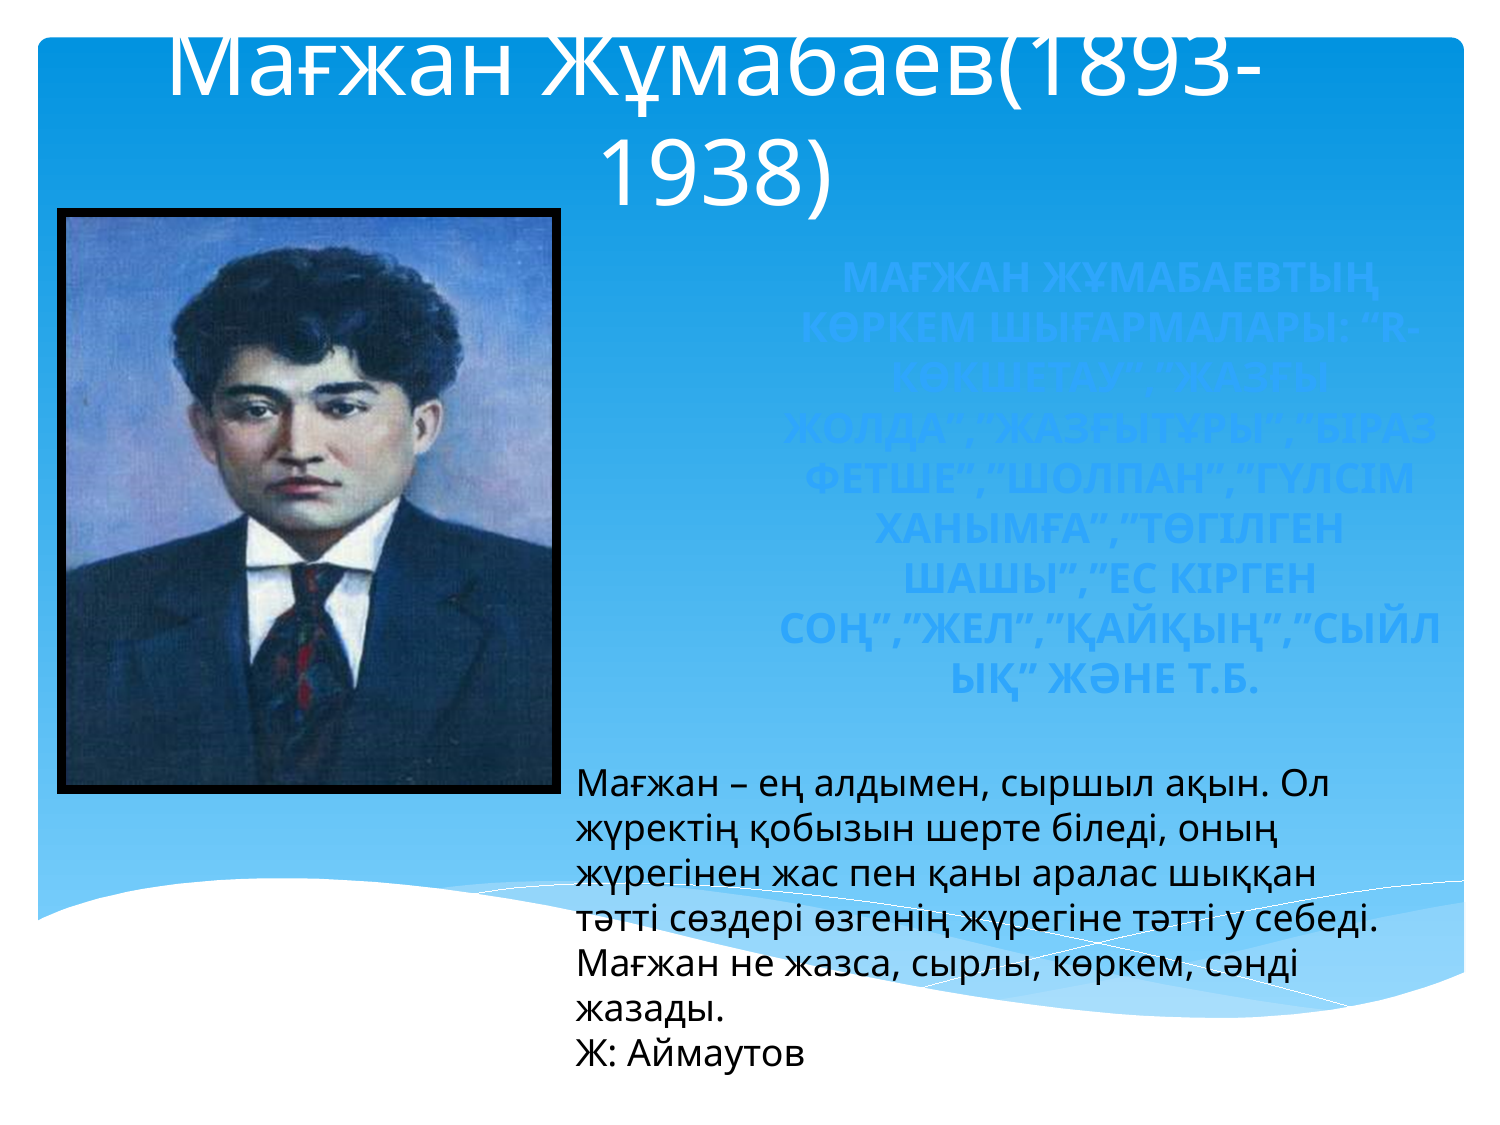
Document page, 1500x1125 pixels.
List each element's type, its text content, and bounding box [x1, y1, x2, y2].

text_box Мағжан – ең алдымен, сыршыл ақын. Ол жүректің қобызын шерте біледі, оның жүрегінен жас пен қаны аралас шыққан тәтті сөздері өзгенің жүрегіне тәтті у себеді. Мағжан не жазса, сырлы, көркем, сәнді жазады. Ж: Аймаутов [560, 751, 1424, 1082]
picture [601, 37, 611, 42]
picture [222, 37, 238, 42]
picture [1085, 37, 1094, 42]
picture [57, 207, 562, 794]
picture [550, 37, 559, 42]
picture [1008, 37, 1016, 42]
picture [1136, 37, 1146, 42]
title Мағжан Жұмабаев(1893-1938) [76, 42, 1352, 232]
picture [1036, 37, 1056, 42]
picture [1113, 37, 1122, 42]
picture [1163, 37, 1173, 42]
picture [796, 37, 806, 42]
picture [1216, 37, 1225, 42]
picture [173, 37, 189, 42]
subtitle Мағжан Жұмабаевтың көркем шығармалары: “R-Көкшетау”,”Жазғы жолда”,”Жазғытұры”,”Біраз Фетше”,”Шолпан”,”Гүлсім ханымға”,”Төгілген шашы”,”Ес кірген соң”,”Жел”,”Қайқың”,”Сыйлық” және т.б. [750, 243, 1471, 1079]
